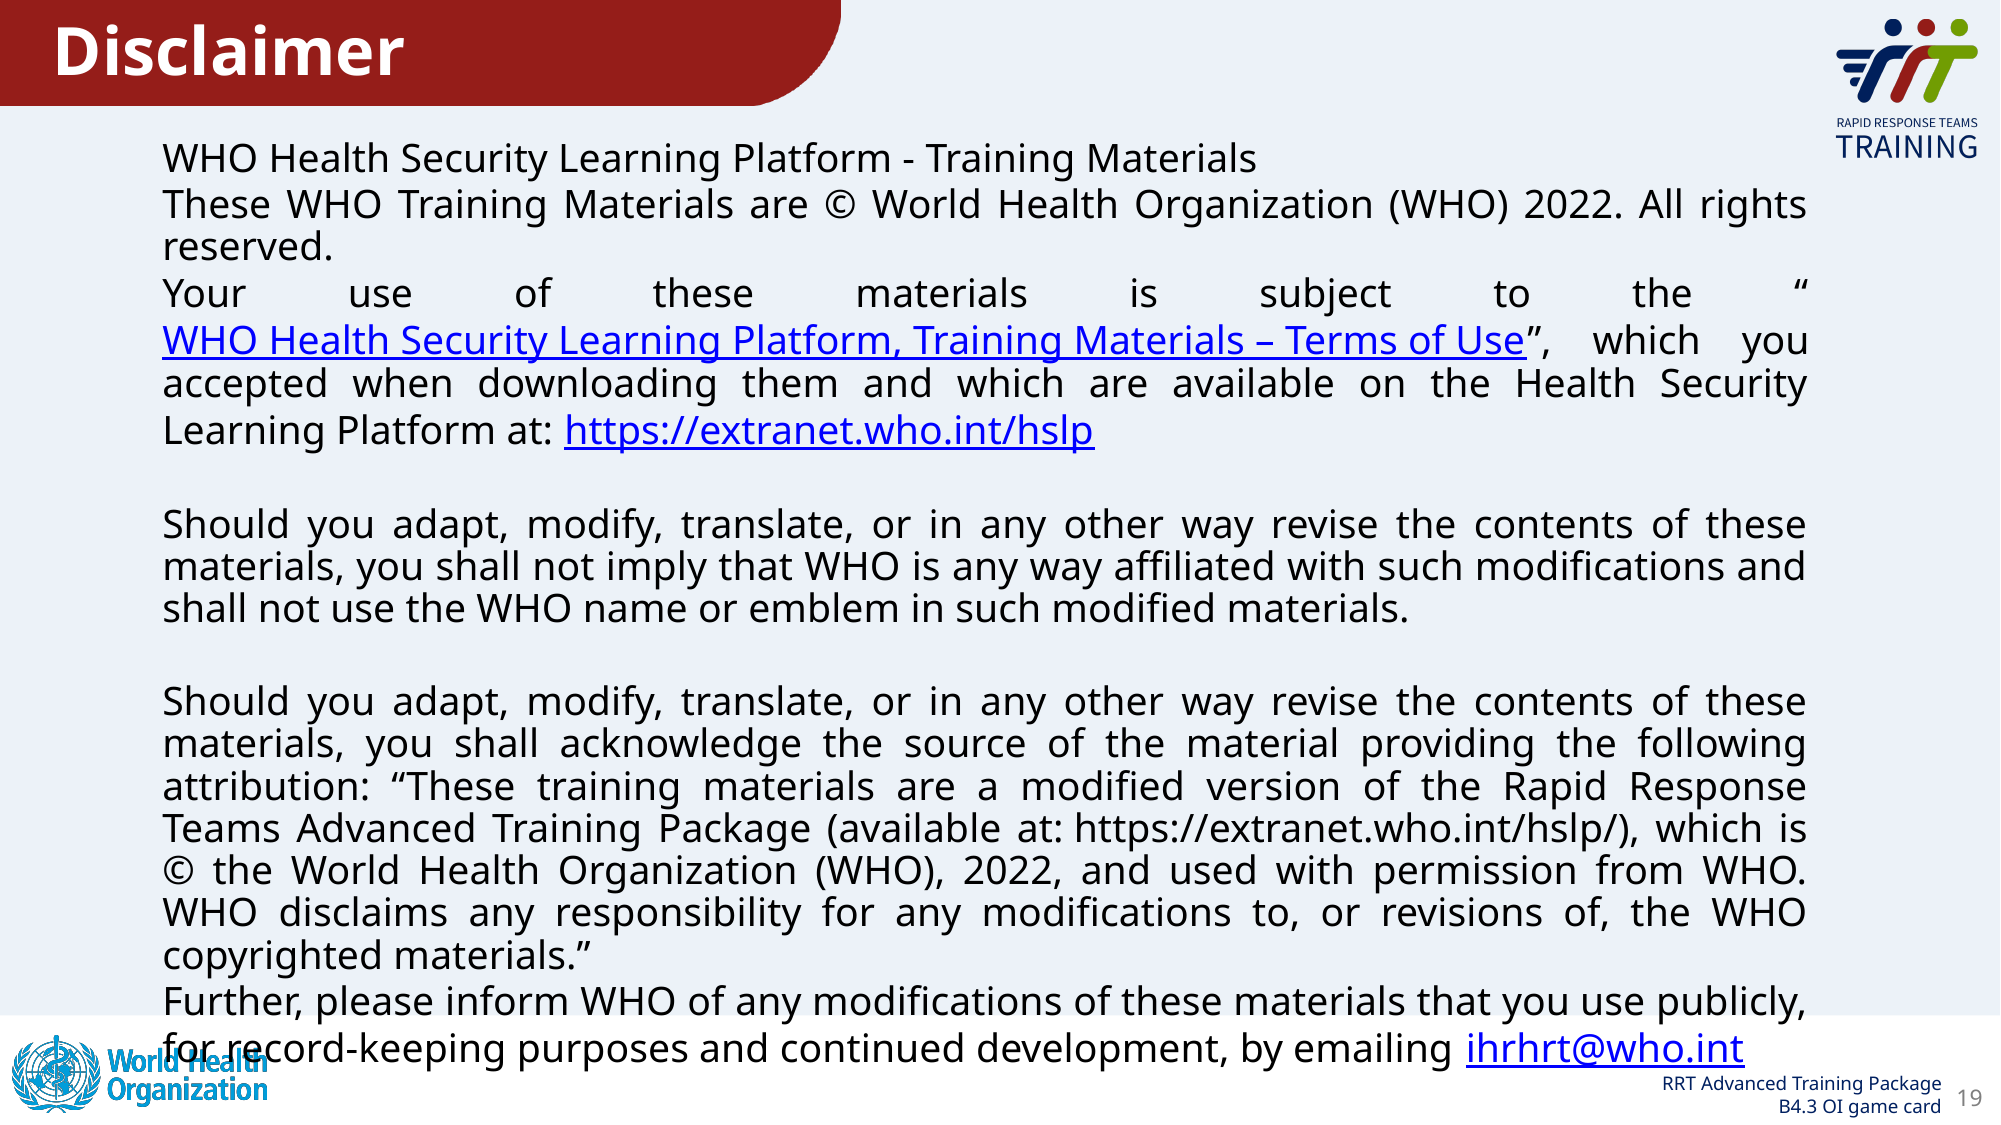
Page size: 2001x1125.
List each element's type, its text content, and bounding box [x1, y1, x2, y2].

picture [0, 0, 841, 106]
picture [24, 1054, 36, 1087]
picture [30, 1083, 37, 1091]
picture [59, 1035, 267, 1113]
picture [34, 1054, 43, 1078]
list WHO Health Security Learning Platform - Training Materials These WHO Training Materials are © World Health Organization (WHO) 2022. All rights reserved. Your use of these materials is subject to the “WHO Health Security Learning Platform, Training Materials – Terms of Use”, which you accepted when downloading them and which are available on the Health Security Learning Platform at: https://extranet.who.int/hslp Should you adapt, modify, translate, or in any other way revise the contents of these materials, you shall not imply that WHO is any way affiliated with such modifications and shall not use the WHO name or emblem in such modified materials. Should you adapt, modify, translate, or in any other way revise the contents of these materials, you shall acknowledge the source of the material providing the following attribution: “These training materials are a modified version of the Rapid Response Teams Advanced Training Package (available at: https://extranet.who.int/hslp/), which is © the World Health Organization (WHO), 2022, and used with permission from WHO. WHO disclaims any responsibility for any modifications to, or revisions of, the WHO copyrighted materials.” Further, please inform WHO of any modifications of these materials that you use publicly, for record-keeping purposes and continued development, by emailing ihrhrt@who.int [161, 137, 1811, 993]
picture [12, 1083, 48, 1113]
picture [1835, 19, 1978, 167]
picture [12, 1035, 54, 1068]
picture [50, 1108, 62, 1113]
picture [46, 1056, 54, 1062]
picture [22, 1062, 26, 1077]
picture [36, 1088, 78, 1105]
picture [71, 1053, 90, 1091]
picture [40, 1062, 47, 1070]
